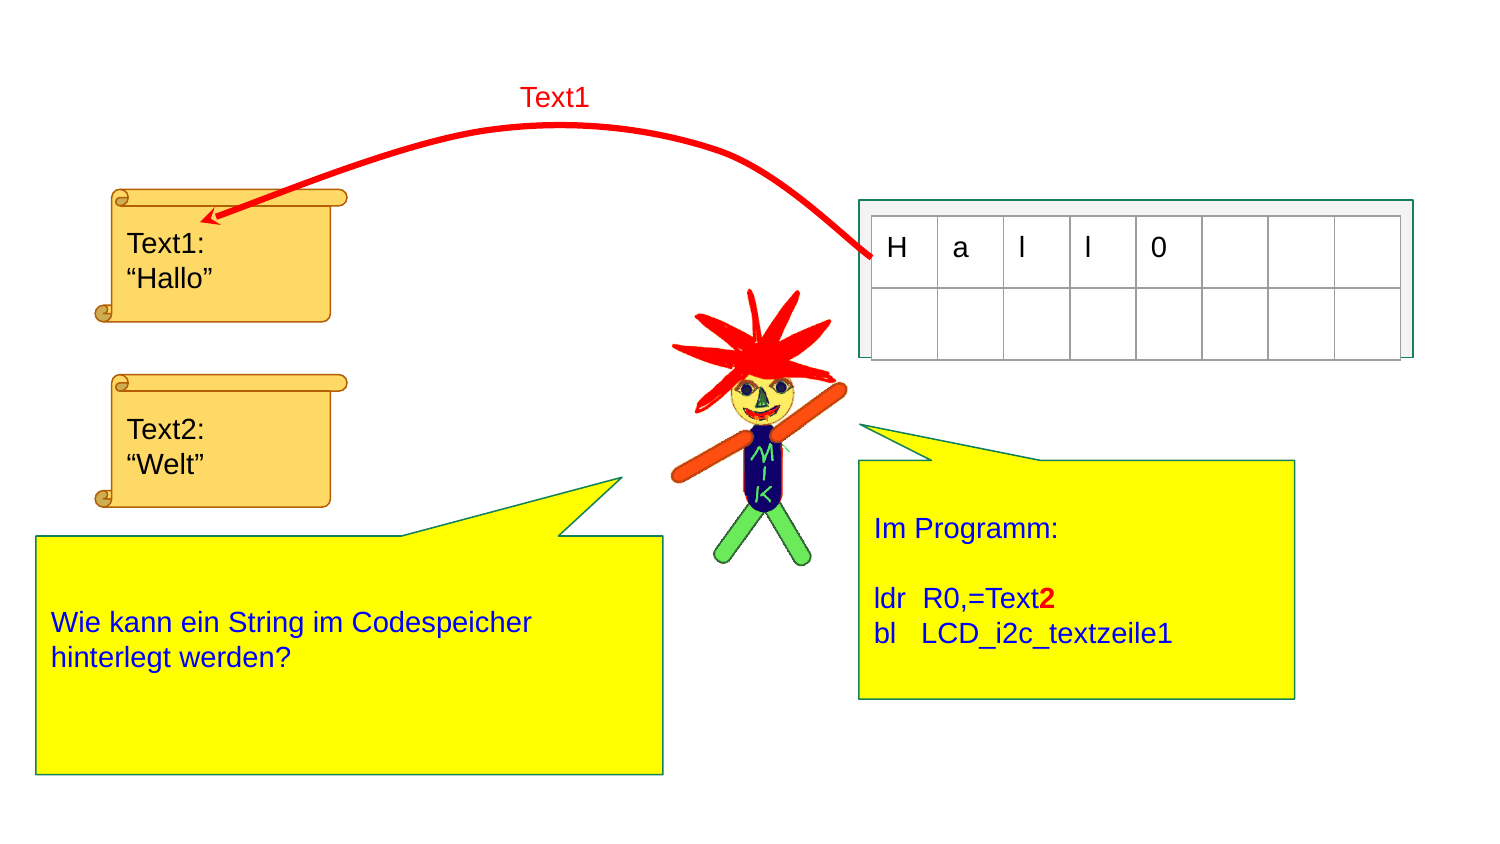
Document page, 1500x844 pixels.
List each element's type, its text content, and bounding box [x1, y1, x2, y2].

table_header l [1071, 217, 1135, 287]
picture [651, 281, 859, 573]
table_header [1335, 217, 1400, 287]
table_cell [1335, 289, 1400, 359]
table_header H [872, 217, 937, 287]
text_box Text2: “Welt” [95, 374, 348, 508]
table_header l [1004, 217, 1069, 287]
table_header 0 [1137, 217, 1201, 287]
table_cell [872, 289, 937, 359]
table_header a [938, 217, 1003, 287]
table_cell [1203, 289, 1267, 359]
text_box [858, 200, 1414, 358]
text_box Im Programm: ldr R0,=Text2 bl LCD_i2c_textzeile1 [858, 425, 1295, 700]
table_header [1269, 217, 1334, 287]
table_header [1203, 217, 1267, 287]
table_cell [1004, 289, 1069, 359]
text_box Text1: “Hallo” [95, 189, 331, 322]
table_cell [1137, 289, 1201, 359]
table_cell [1071, 289, 1135, 359]
table_cell [938, 289, 1003, 359]
text_box Wie kann ein String im Codespeicher hinterlegt werden? [35, 477, 663, 775]
text_box [200, 126, 872, 258]
table_cell [1269, 289, 1334, 359]
text_box Text1 [505, 63, 653, 126]
